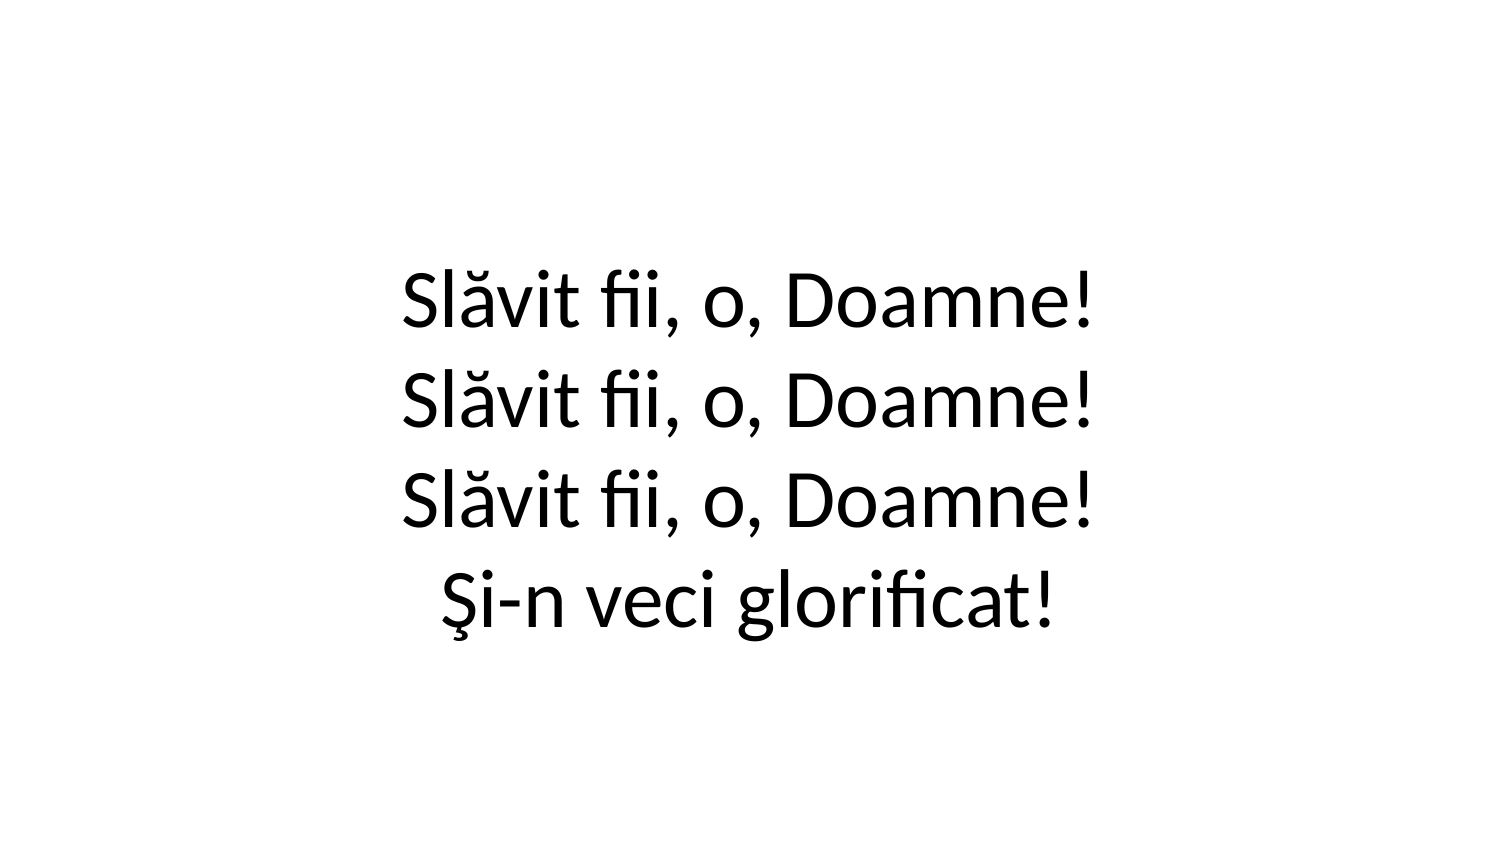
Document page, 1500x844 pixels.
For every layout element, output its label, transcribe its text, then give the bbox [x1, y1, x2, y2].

text_box Slăvit fii, o, Doamne! Slăvit fii, o, Doamne! Slăvit fii, o, Doamne! Şi-n veci glorificat! [386, 192, 1114, 652]
